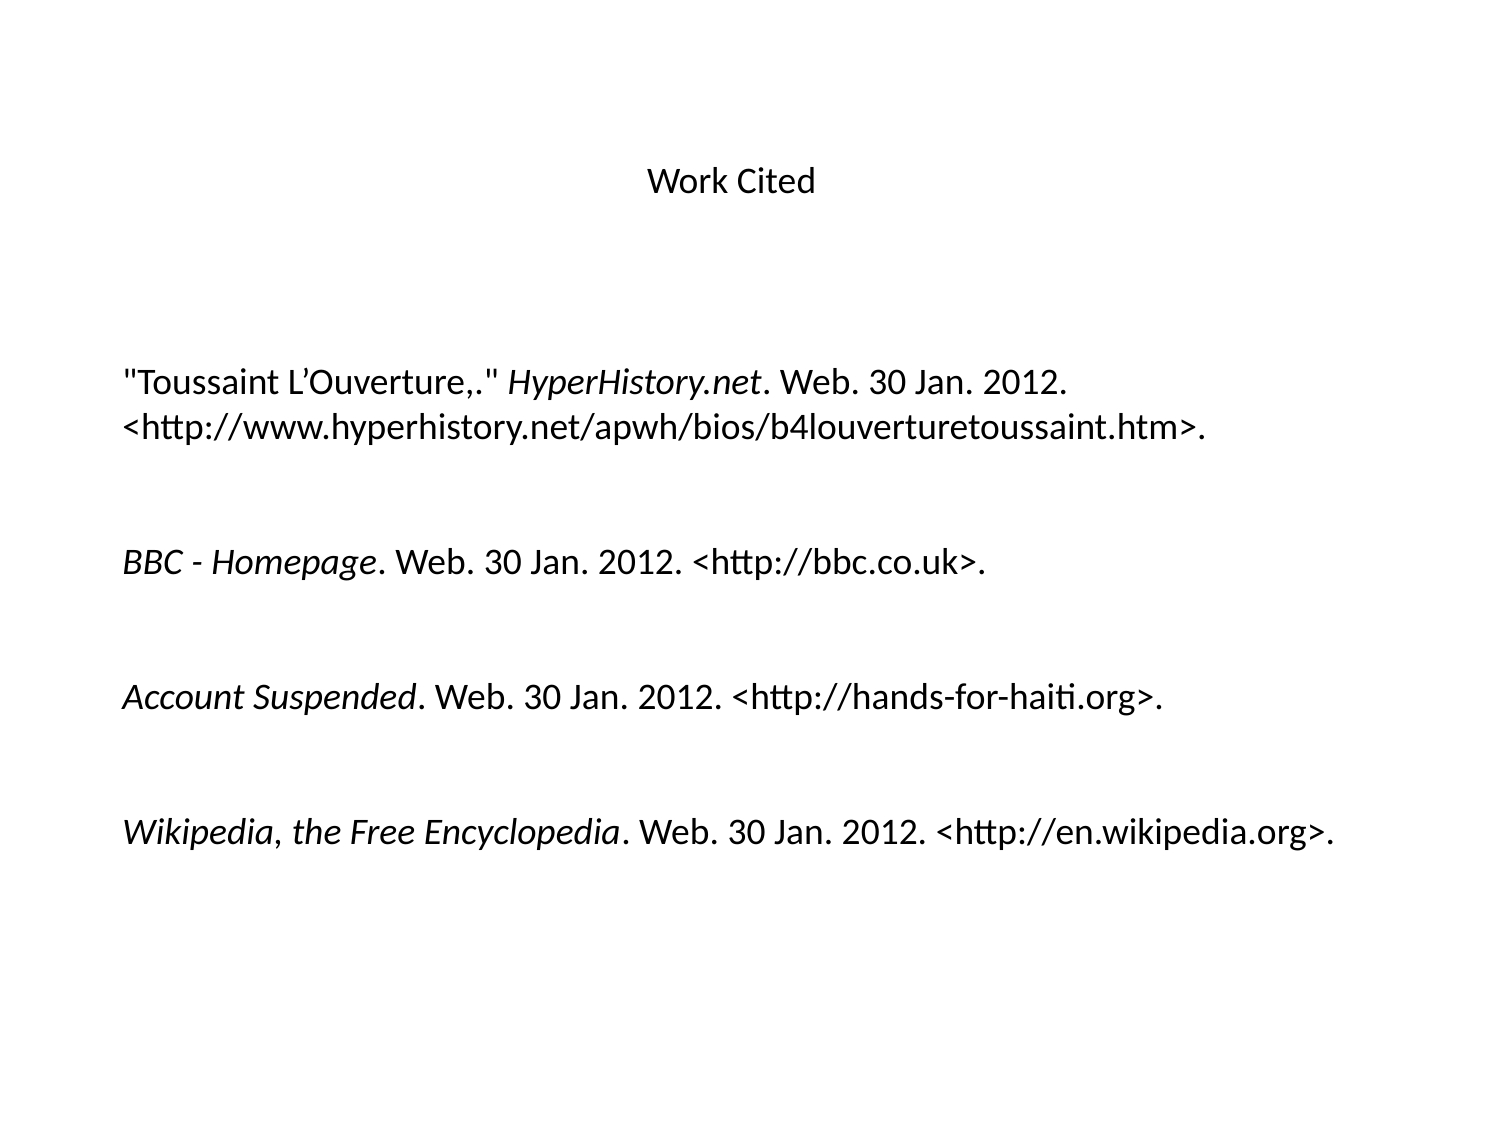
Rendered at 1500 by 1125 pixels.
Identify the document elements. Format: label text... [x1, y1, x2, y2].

text_box "Toussaint L’Ouverture,." HyperHistory.net. Web. 30 Jan. 2012. <http://www.hyperhistory.net/apwh/bios/b4louverturetoussaint.htm>. BBC - Homepage. Web. 30 Jan. 2012. <http://bbc.co.uk>. Account Suspended. Web. 30 Jan. 2012. <http://hands-for-haiti.org>. Wikipedia, the Free Encyclopedia. Web. 30 Jan. 2012. <http://en.wikipedia.org>. [107, 349, 1351, 860]
text_box Work Cited [368, 148, 1179, 209]
